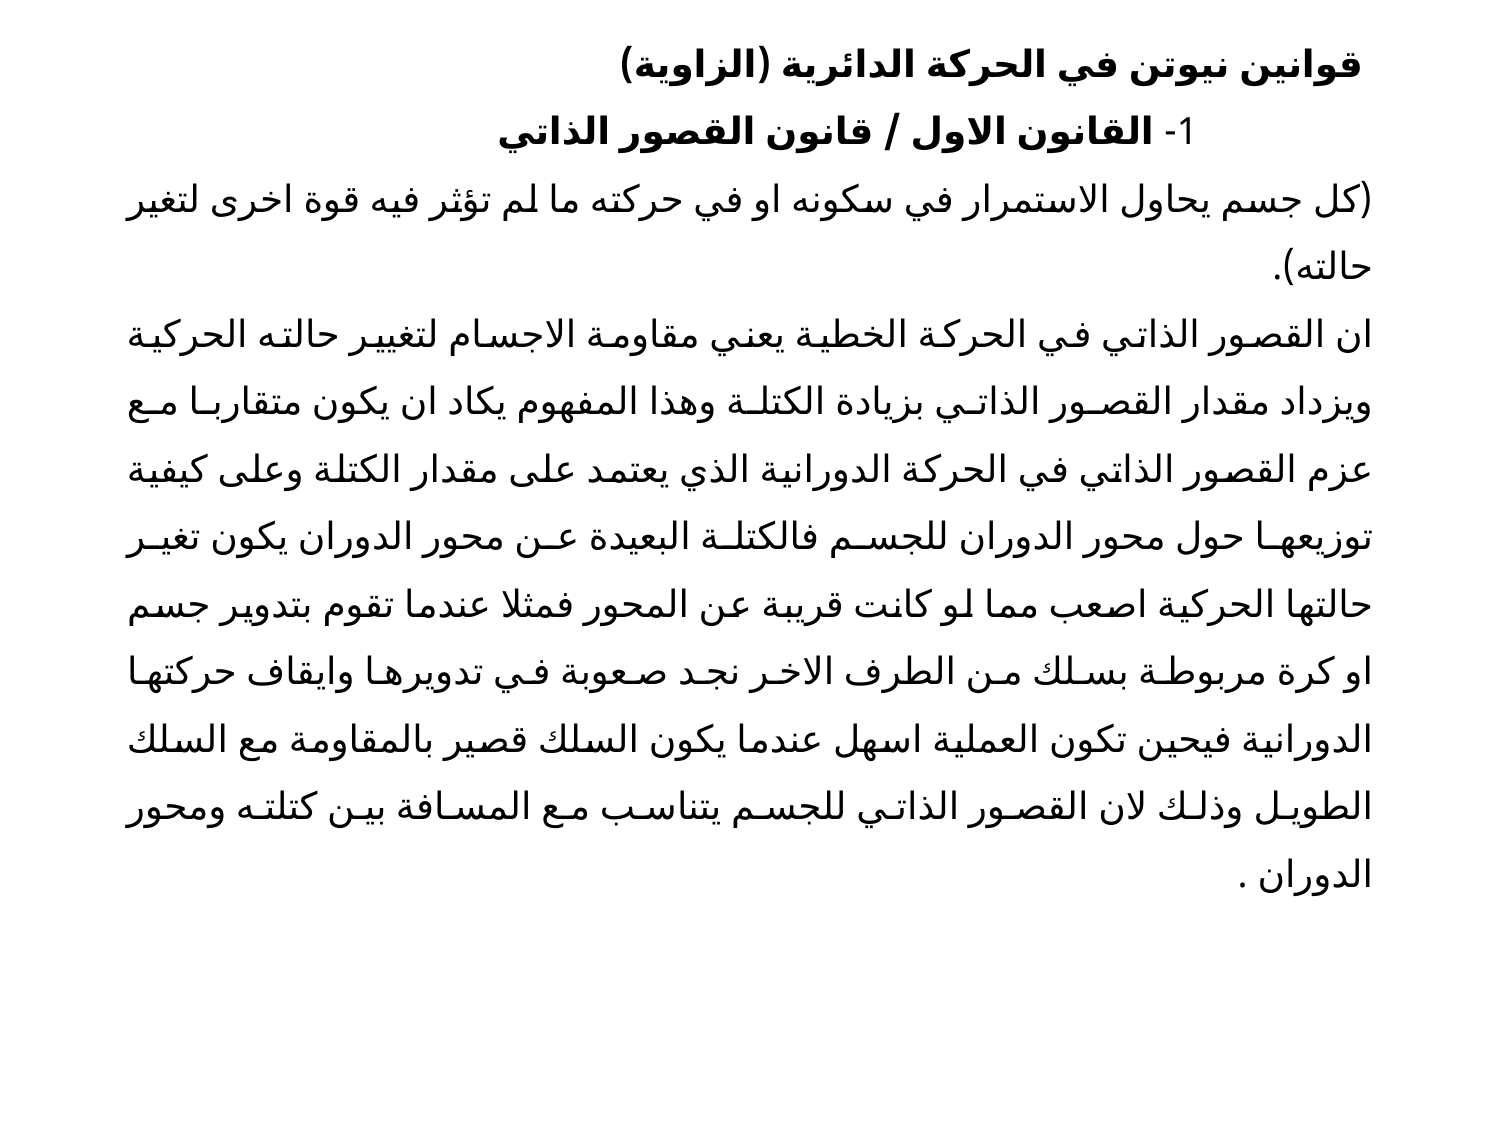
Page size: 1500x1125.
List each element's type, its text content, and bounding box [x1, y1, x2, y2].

text_box قوانين نيوتن في الحركة الدائرية (الزاوية) 1- القانون الاول / قانون القصور الذاتي (كل جسم يحاول الاستمرار في سكونه او في حركته ما لم تؤثر فيه قوة اخرى لتغير حالته). ان القصور الذاتي في الحركة الخطية يعني مقاومة الاجسام لتغيير حالته الحركية ويزداد مقدار القصور الذاتي بزيادة الكتلة وهذا المفهوم يكاد ان يكون متقاربا مع عزم القصور الذاتي في الحركة الدورانية الذي يعتمد على مقدار الكتلة وعلى كيفية توزيعها حول محور الدوران للجسم فالكتلة البعيدة عن محور الدوران يكون تغير حالتها الحركية اصعب مما لو كانت قريبة عن المحور فمثلا عندما تقوم بتدوير جسم او كرة مربوطة بسلك من الطرف الاخر نجد صعوبة في تدويرها وايقاف حركتها الدورانية فيحين تكون العملية اسهل عندما يكون السلك قصير بالمقاومة مع السلك الطويل وذلك لان القصور الذاتي للجسم يتناسب مع المسافة بين كتلته ومحور الدوران . [112, 9, 1388, 902]
